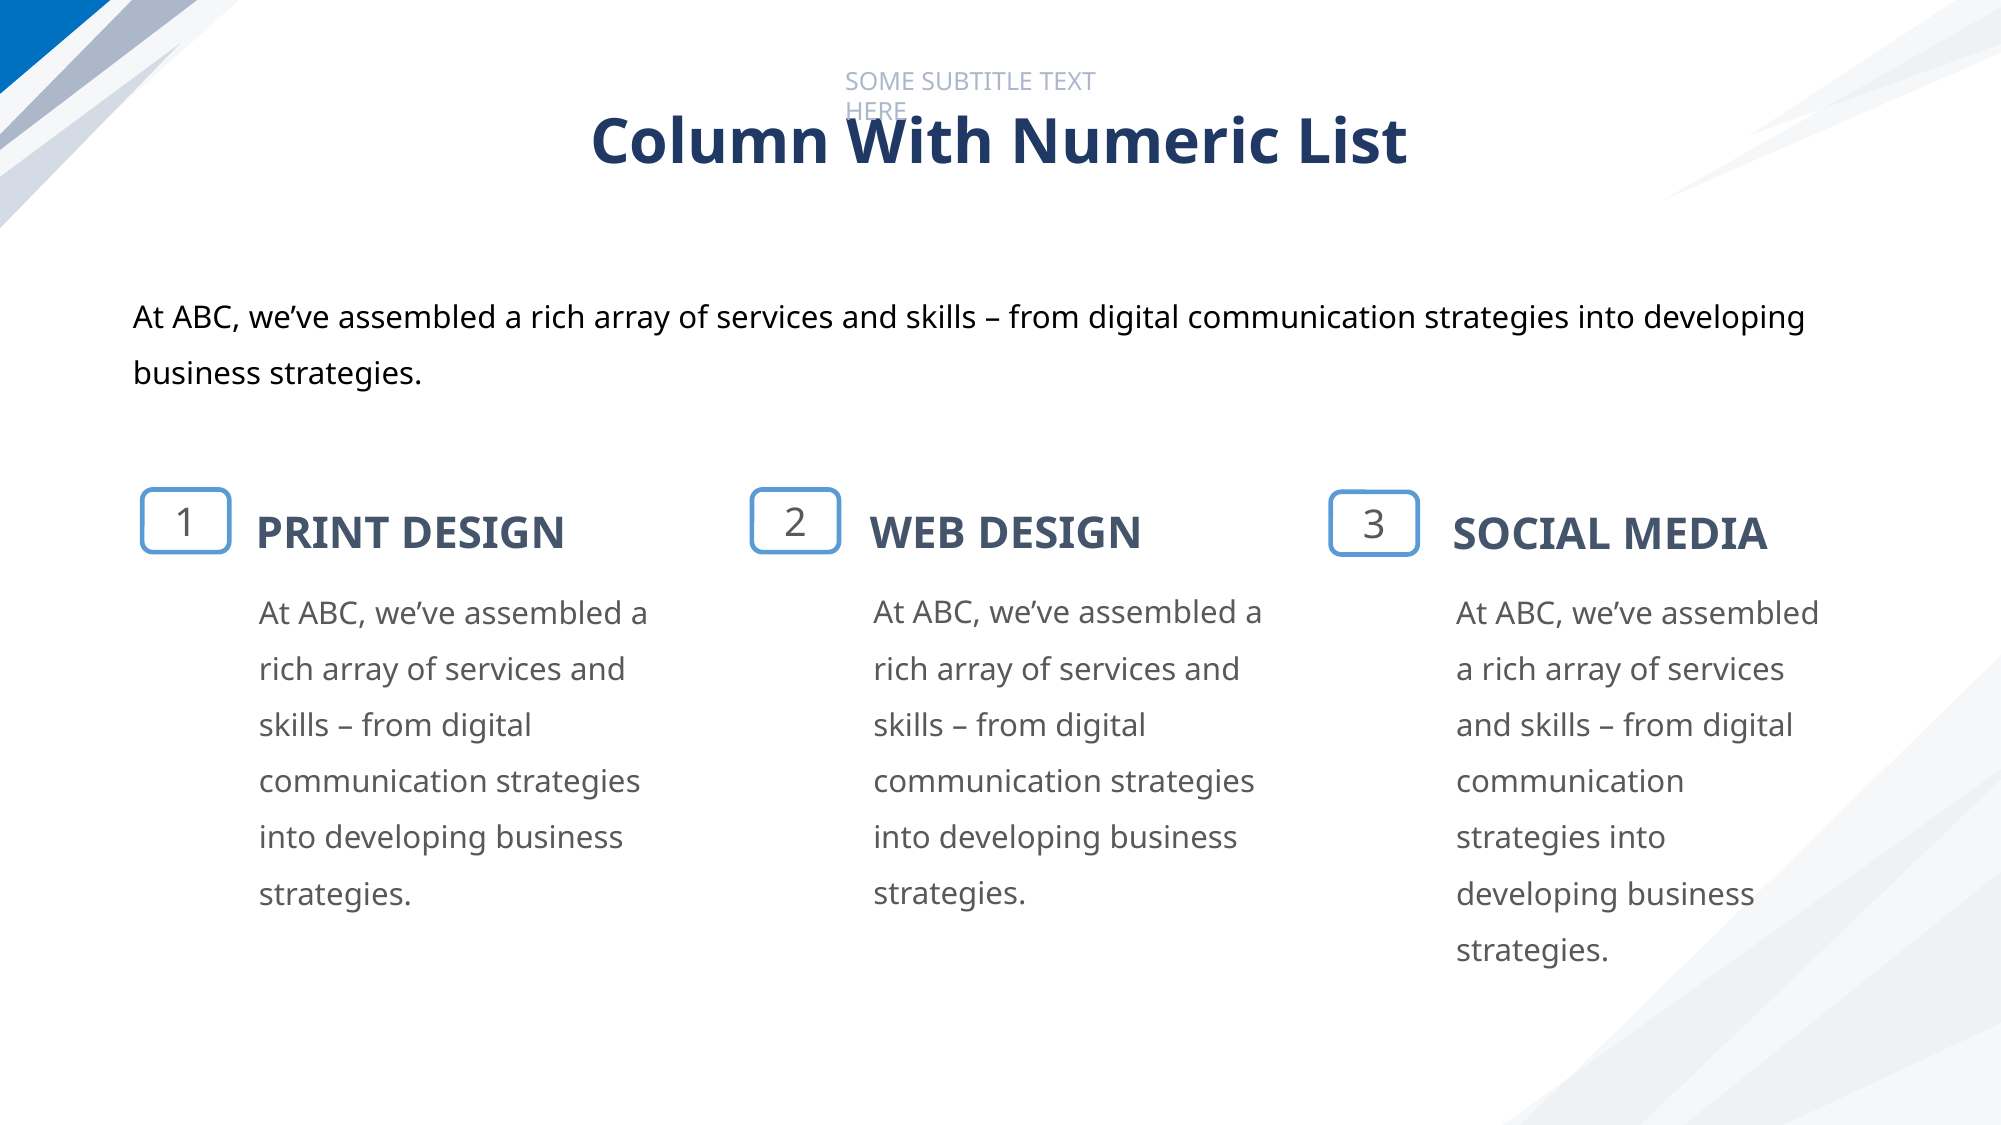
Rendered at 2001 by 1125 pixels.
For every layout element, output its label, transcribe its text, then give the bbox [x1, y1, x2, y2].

title Column With Numeric List [137, 75, 1863, 212]
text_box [751, 489, 1284, 959]
text_box SOME SUBTITLE TEXT HERE [830, 57, 1170, 104]
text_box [141, 489, 701, 961]
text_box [1330, 491, 1851, 961]
list At ABC, we’ve assembled a rich array of services and skills – from digital communication strategies into developing business strategies. [117, 270, 1835, 399]
